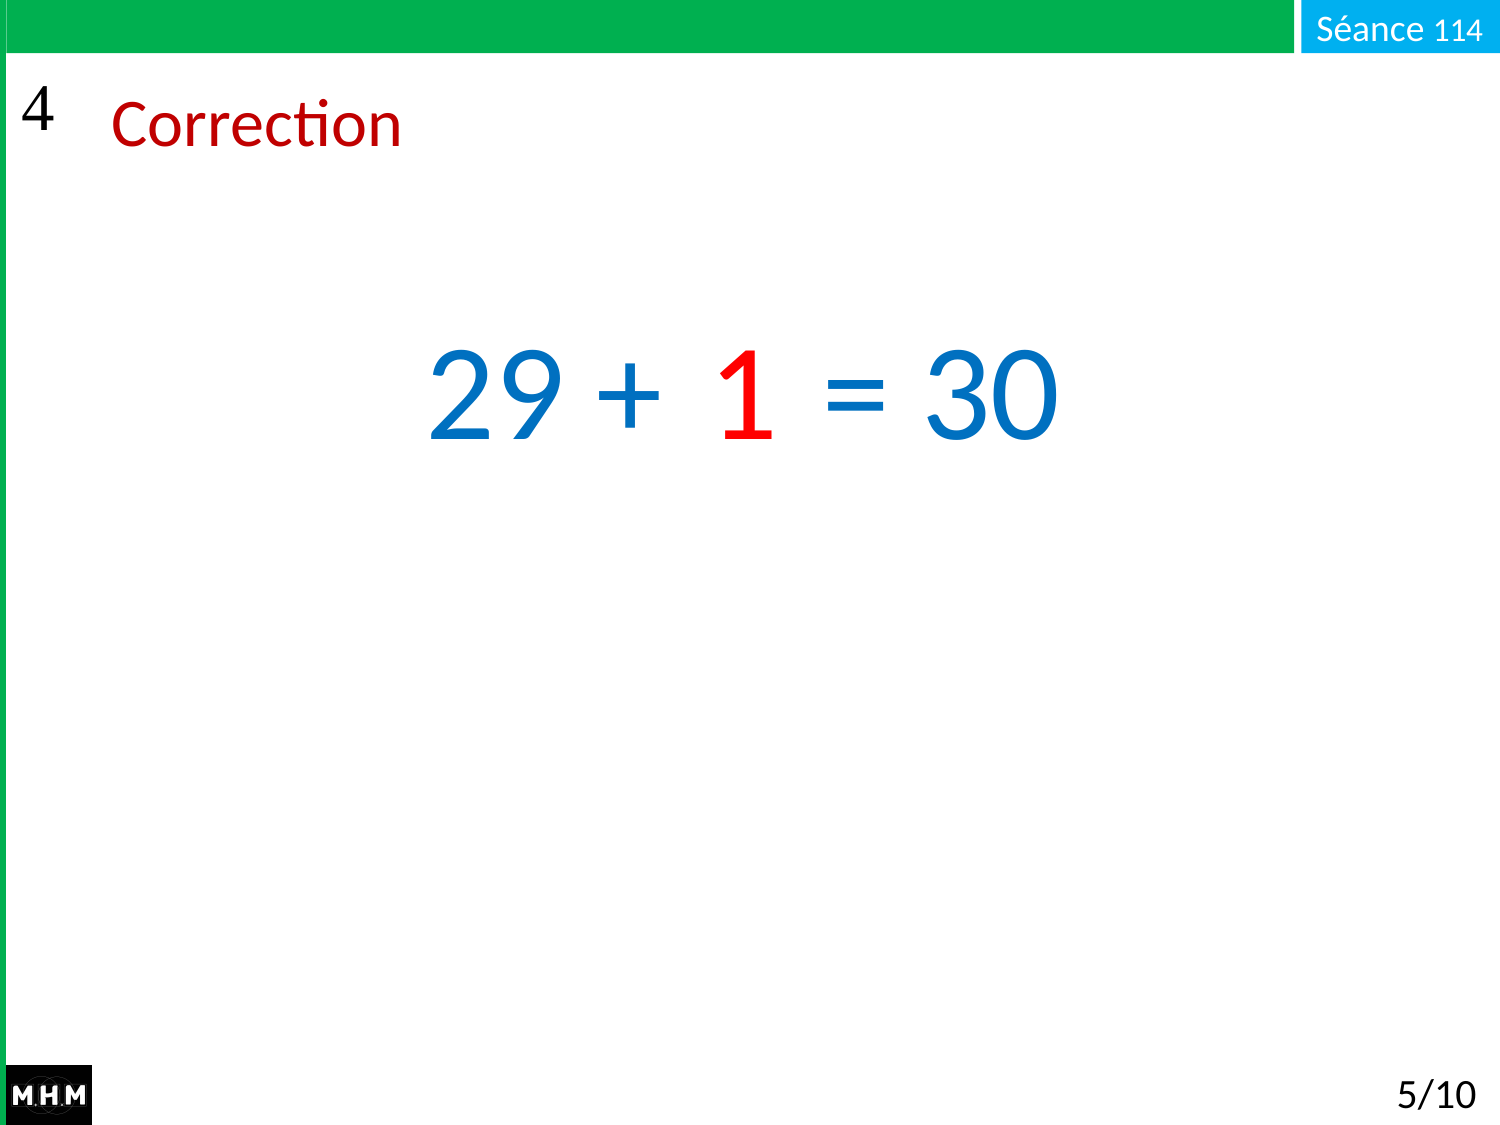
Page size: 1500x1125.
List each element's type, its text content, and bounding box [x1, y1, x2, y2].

title Correction [96, 80, 1391, 170]
text_box 29 + … = 30 [829, 294, 1091, 475]
text_box 1 [658, 294, 829, 475]
text_box 29 + … = 30 [396, 294, 658, 475]
picture [6, 1065, 92, 1125]
list 5/10 [1373, 1064, 1500, 1125]
